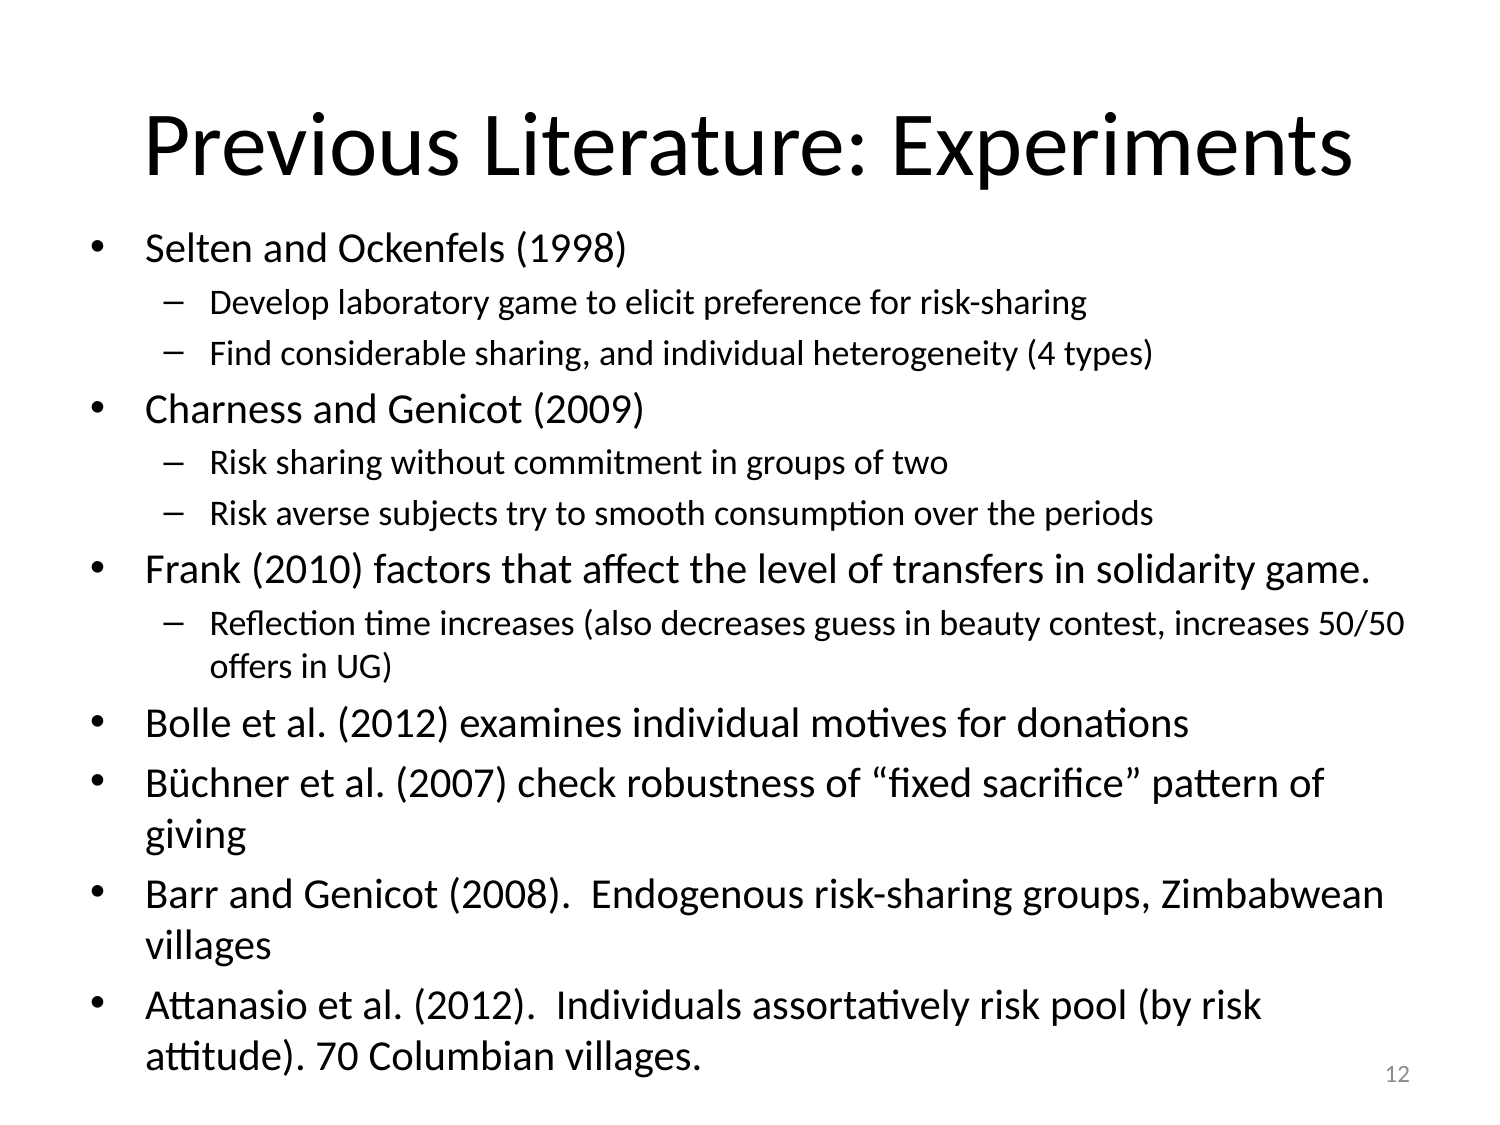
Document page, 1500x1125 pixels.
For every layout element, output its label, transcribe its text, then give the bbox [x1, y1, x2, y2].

title Previous Literature: Experiments [24, 45, 1475, 233]
slide_number 12 [1074, 1042, 1425, 1103]
list Selten and Ockenfels (1998) Develop laboratory game to elicit preference for risk-sharing Find considerable sharing, and individual heterogeneity (4 types) Charness and Genicot (2009) Risk sharing without commitment in groups of two Risk averse subjects try to smooth consumption over the periods Frank (2010) factors that affect the level of transfers in solidarity game. Reflection time increases (also decreases guess in beauty contest, increases 50/50 offers in UG) Bolle et al. (2012) examines individual motives for donations Büchner et al. (2007) check robustness of “fixed sacrifice” pattern of giving Barr and Genicot (2008). Endogenous risk-sharing groups, Zimbabwean villages Attanasio et al. (2012). Individuals assortatively risk pool (by risk attitude). 70 Columbian villages. [75, 212, 1425, 1088]
